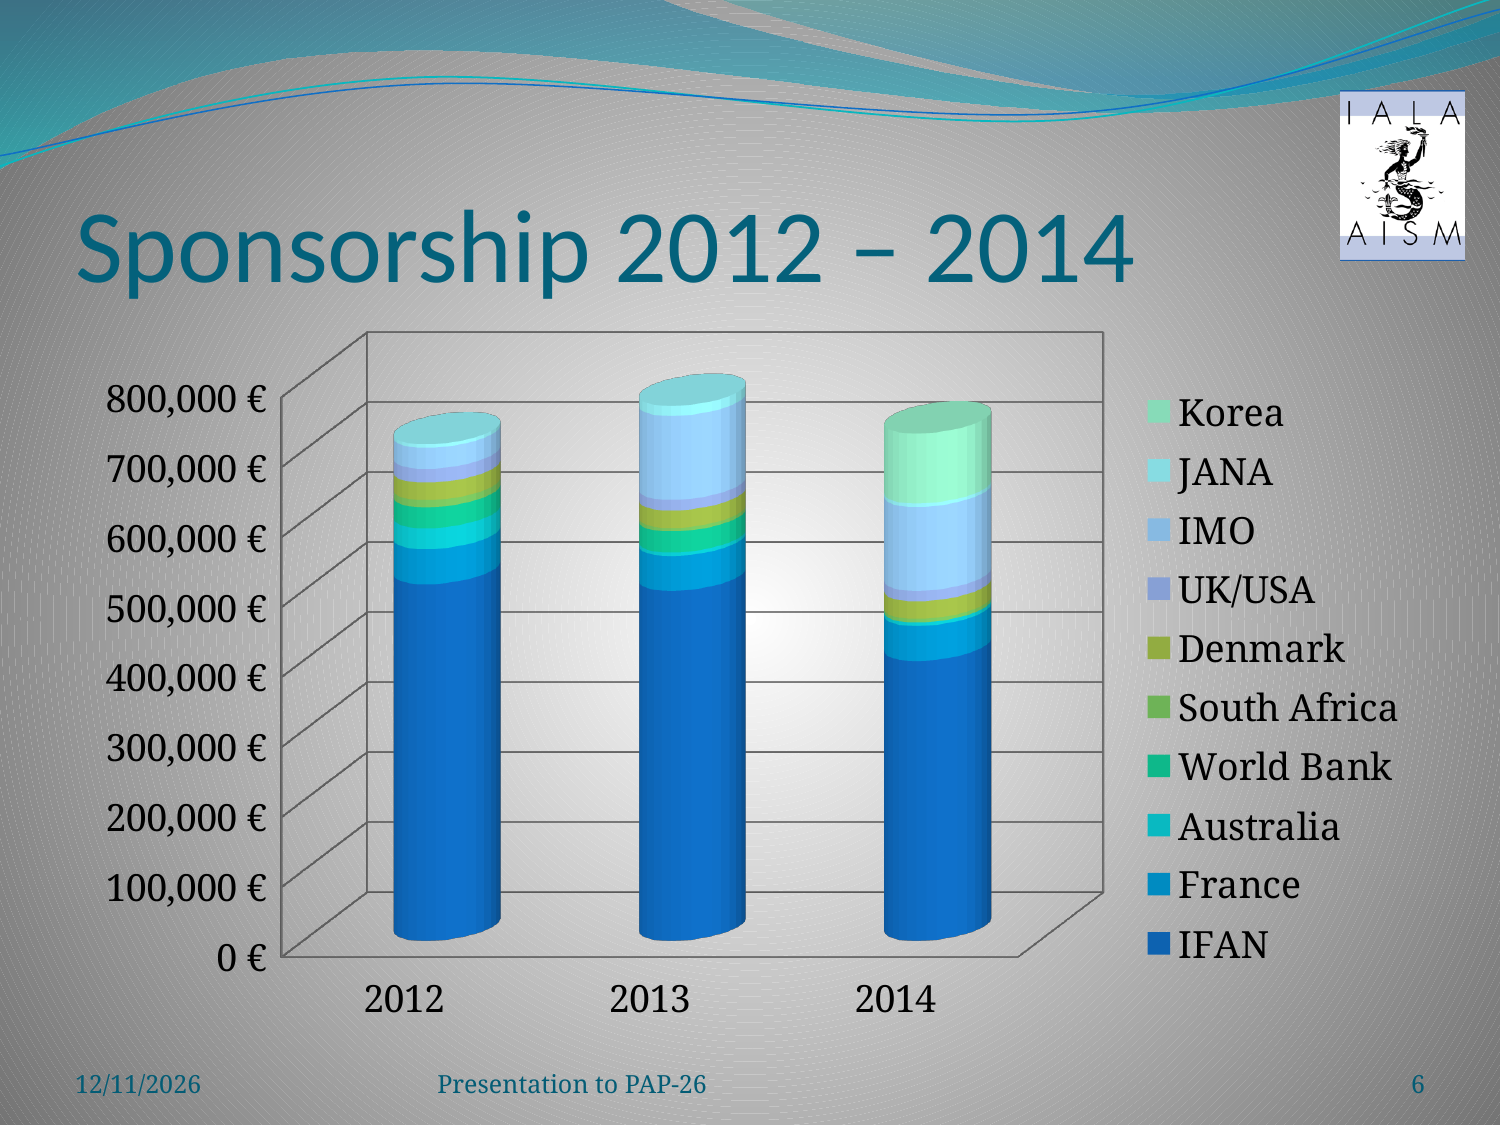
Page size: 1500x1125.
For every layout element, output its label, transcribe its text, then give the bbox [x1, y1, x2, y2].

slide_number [75, 1046, 425, 1051]
footer Presentation to PAP-26 [437, 1051, 988, 1103]
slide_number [75, 1050, 425, 1103]
slide_number 6 [1299, 1050, 1425, 1103]
chart [74, 317, 1426, 1038]
slide_number 14 [1299, 1046, 1425, 1051]
title Sponsorship 2012 – 2014 [75, 115, 1425, 303]
picture [1340, 90, 1465, 261]
